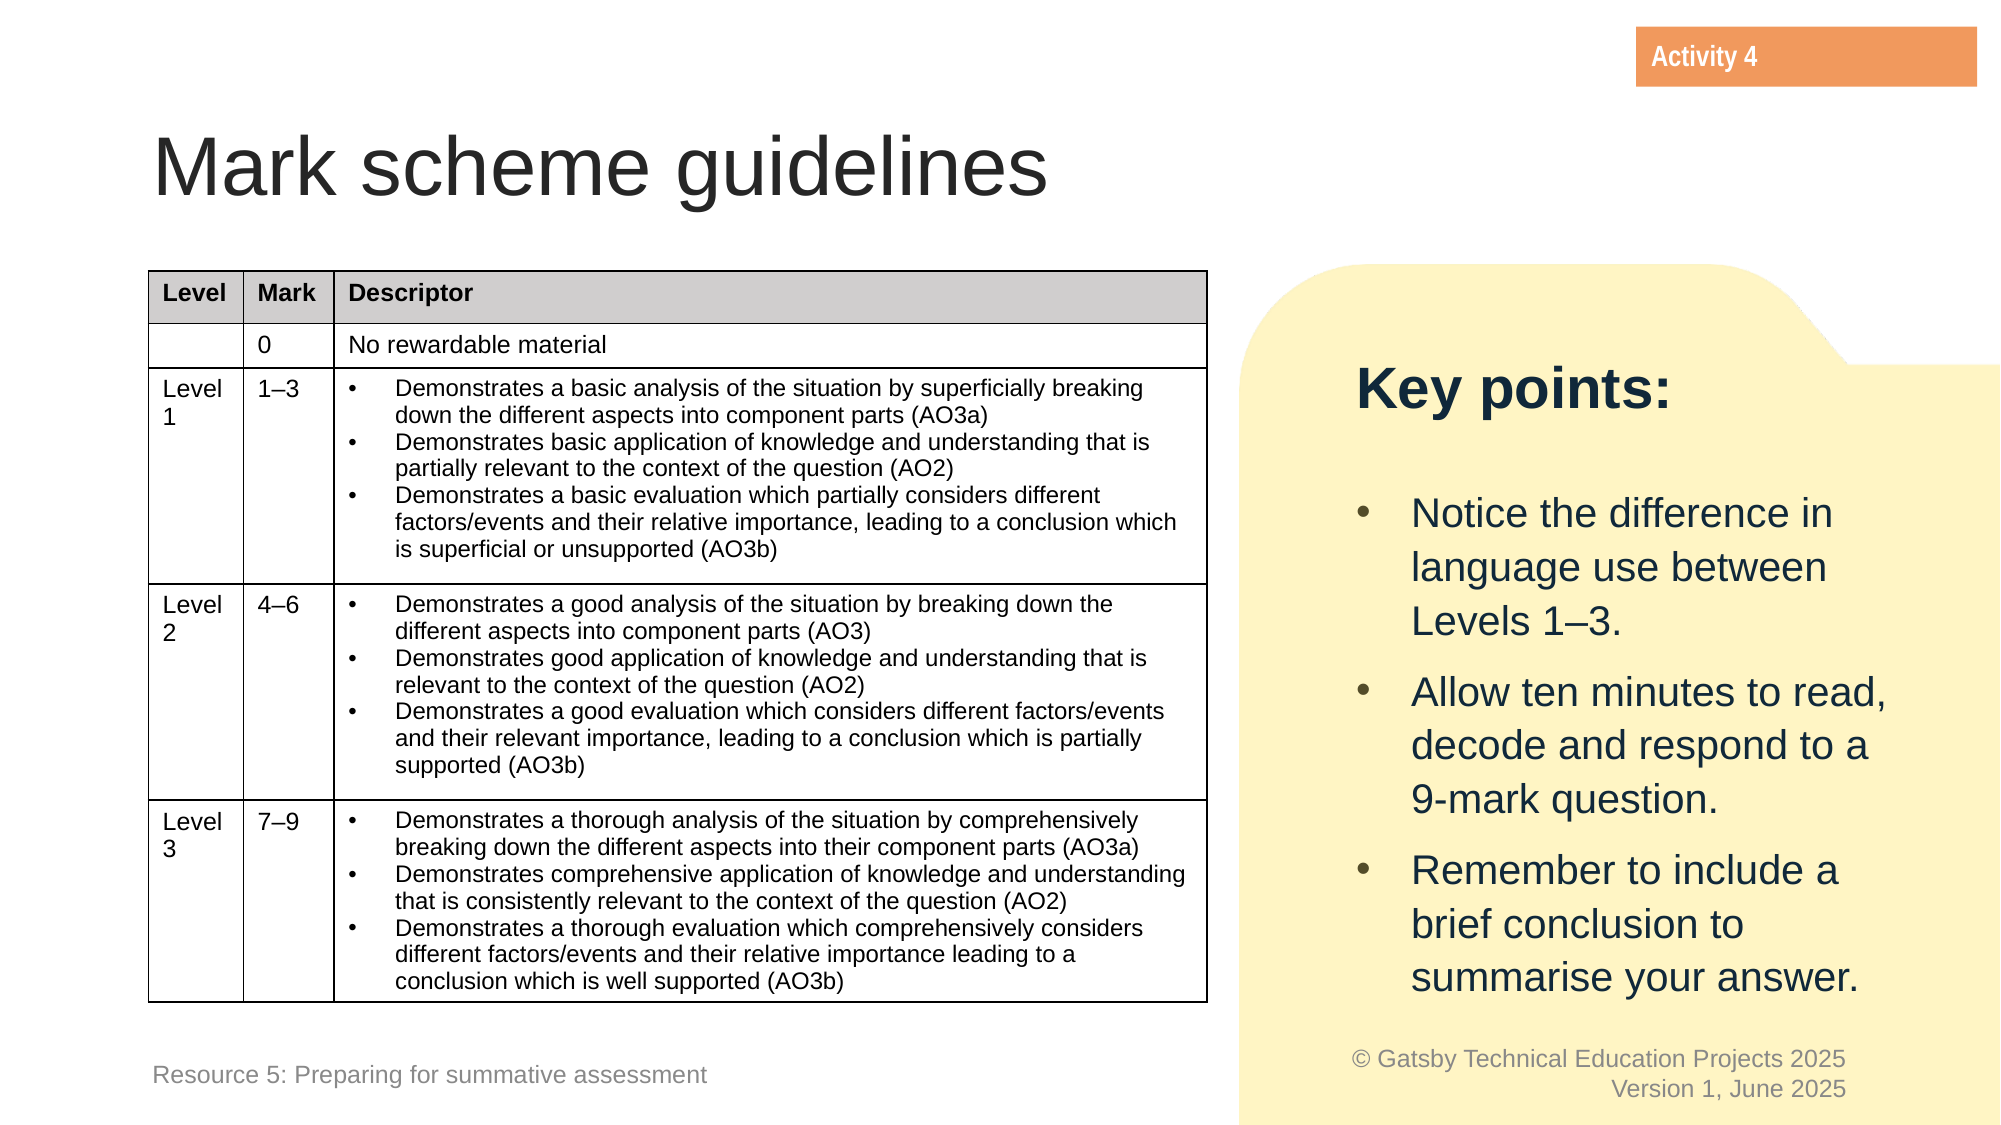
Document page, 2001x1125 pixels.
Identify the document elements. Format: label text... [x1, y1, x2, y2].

table_cell 4–6 [244, 585, 333, 799]
table_cell Demonstrates a thorough analysis of the situation by comprehensively breaking down the different aspects into their component parts (AO3a) Demonstrates comprehensive application of knowledge and understanding that is consistently relevant to the context of the question (AO2) Demonstrates a thorough evaluation which comprehensively considers different factors/events and their relative importance leading to a conclusion which is well supported (AO3b) [335, 801, 1206, 1001]
table_cell Level 1 [149, 369, 243, 583]
table_header Descriptor [335, 272, 1206, 323]
table_header Level [149, 272, 243, 323]
title Mark scheme guidelines [137, 59, 1863, 278]
table_cell 1–3 [244, 369, 333, 583]
table_cell Level 3 [149, 801, 243, 1001]
table_cell Demonstrates a good analysis of the situation by breaking down the different aspects into component parts (AO3) Demonstrates good application of knowledge and understanding that is relevant to the context of the question (AO2) Demonstrates a good evaluation which considers different factors/events and their relevant importance, leading to a conclusion which is partially supported (AO3b) [335, 585, 1206, 799]
table_cell Demonstrates a basic analysis of the situation by superficially breaking down the different aspects into component parts (AO3a) Demonstrates basic application of knowledge and understanding that is partially relevant to the context of the question (AO2) Demonstrates a basic evaluation which partially considers different factors/events and their relative importance, leading to a conclusion which is superficial or unsupported (AO3b) [335, 369, 1206, 583]
list Activity 4 [1636, 26, 1978, 87]
list Notice the difference in language use between Levels 1–3. Allow ten minutes to read, decode and respond to a 9-mark question. Remember to include a brief conclusion to summarise your answer. [1341, 474, 1917, 1014]
picture [1239, 264, 2000, 1125]
table_header Mark [244, 272, 333, 323]
list Key points: [1341, 337, 1783, 440]
table_cell No rewardable material [335, 324, 1206, 367]
table_cell [149, 324, 243, 367]
table_cell 7–9 [244, 801, 333, 1001]
table_cell 0 [244, 324, 333, 367]
list Resource 5: Preparing for summative assessment [137, 1042, 1319, 1103]
table_cell Level 2 [149, 585, 243, 799]
